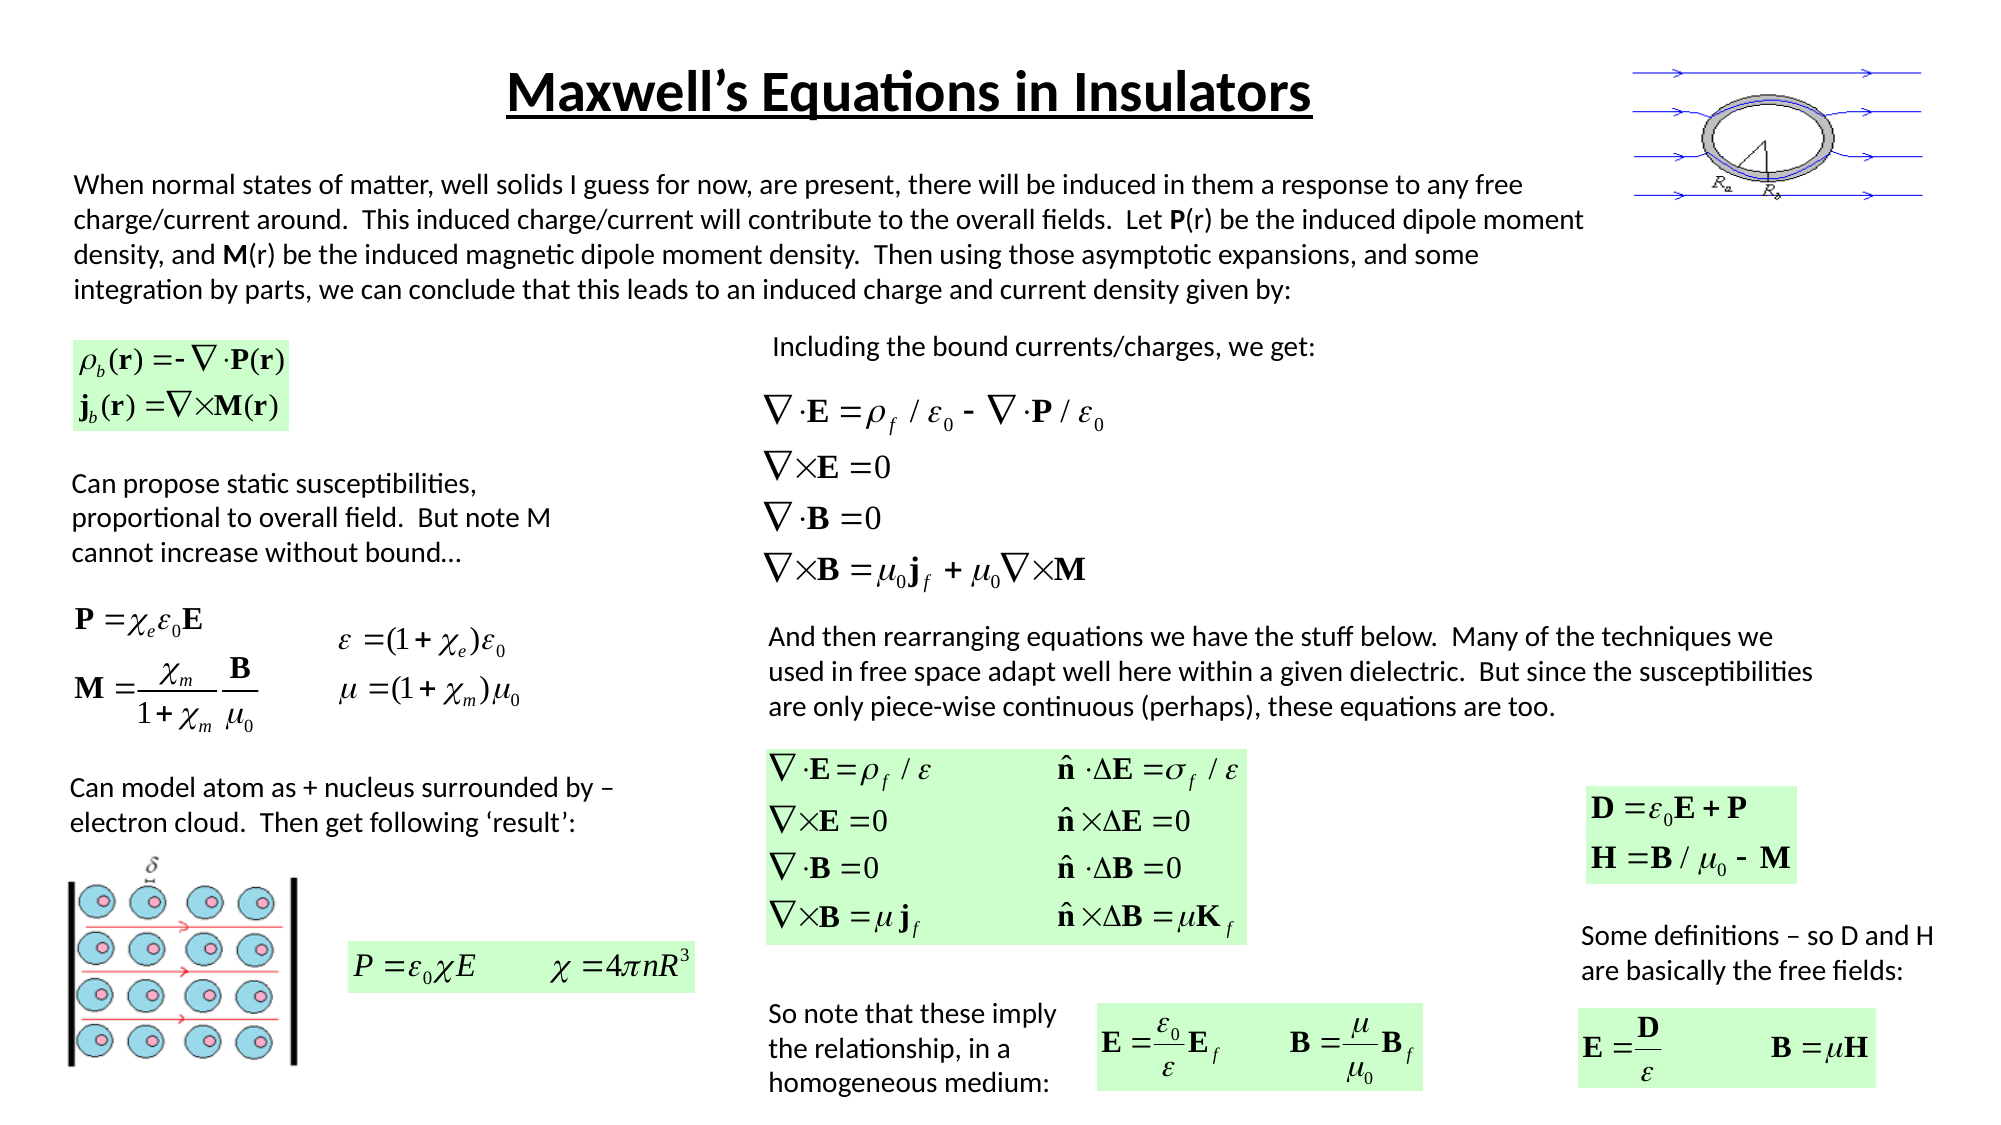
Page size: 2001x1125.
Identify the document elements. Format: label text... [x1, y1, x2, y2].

text_box Including the bound currents/charges, we get: [757, 320, 1332, 370]
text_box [73, 339, 290, 431]
text_box When normal states of matter, well solids I guess for now, are present, there will be induced in them a response to any free charge/current around. This induced charge/current will contribute to the overall fields. Let P(r) be the induced dipole moment density, and M(r) be the induced magnetic dipole moment density. Then using those asymptotic expansions, and some integration by parts, we can conclude that this leads to an induced charge and current density given by: [58, 158, 1604, 313]
title Maxwell’s Equations in Insulators [430, 17, 1389, 132]
text_box Can model atom as + nucleus surrounded by – electron cloud. Then get following ‘result’: [54, 760, 662, 846]
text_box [69, 599, 264, 738]
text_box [1097, 1003, 1423, 1092]
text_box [759, 390, 1110, 600]
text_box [1586, 785, 1797, 884]
text_box So note that these imply the relationship, in a homogeneous medium: [753, 986, 1110, 1107]
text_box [347, 940, 695, 993]
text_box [765, 748, 1247, 945]
text_box And then rearranging equations we have the stuff below. Many of the techniques we used in free space adapt well here within a given dielectric. But since the susceptibilities are only piece-wise continuous (perhaps), these equations are too. [753, 610, 1832, 730]
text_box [1578, 1008, 1876, 1088]
text_box Can propose static susceptibilities, proportional to overall field. But note M cannot increase without bound… [56, 456, 605, 577]
text_box Some definitions – so D and H are basically the free fields: [1566, 908, 1960, 994]
picture [56, 846, 309, 1078]
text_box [1586, 16, 1980, 266]
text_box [332, 618, 527, 715]
